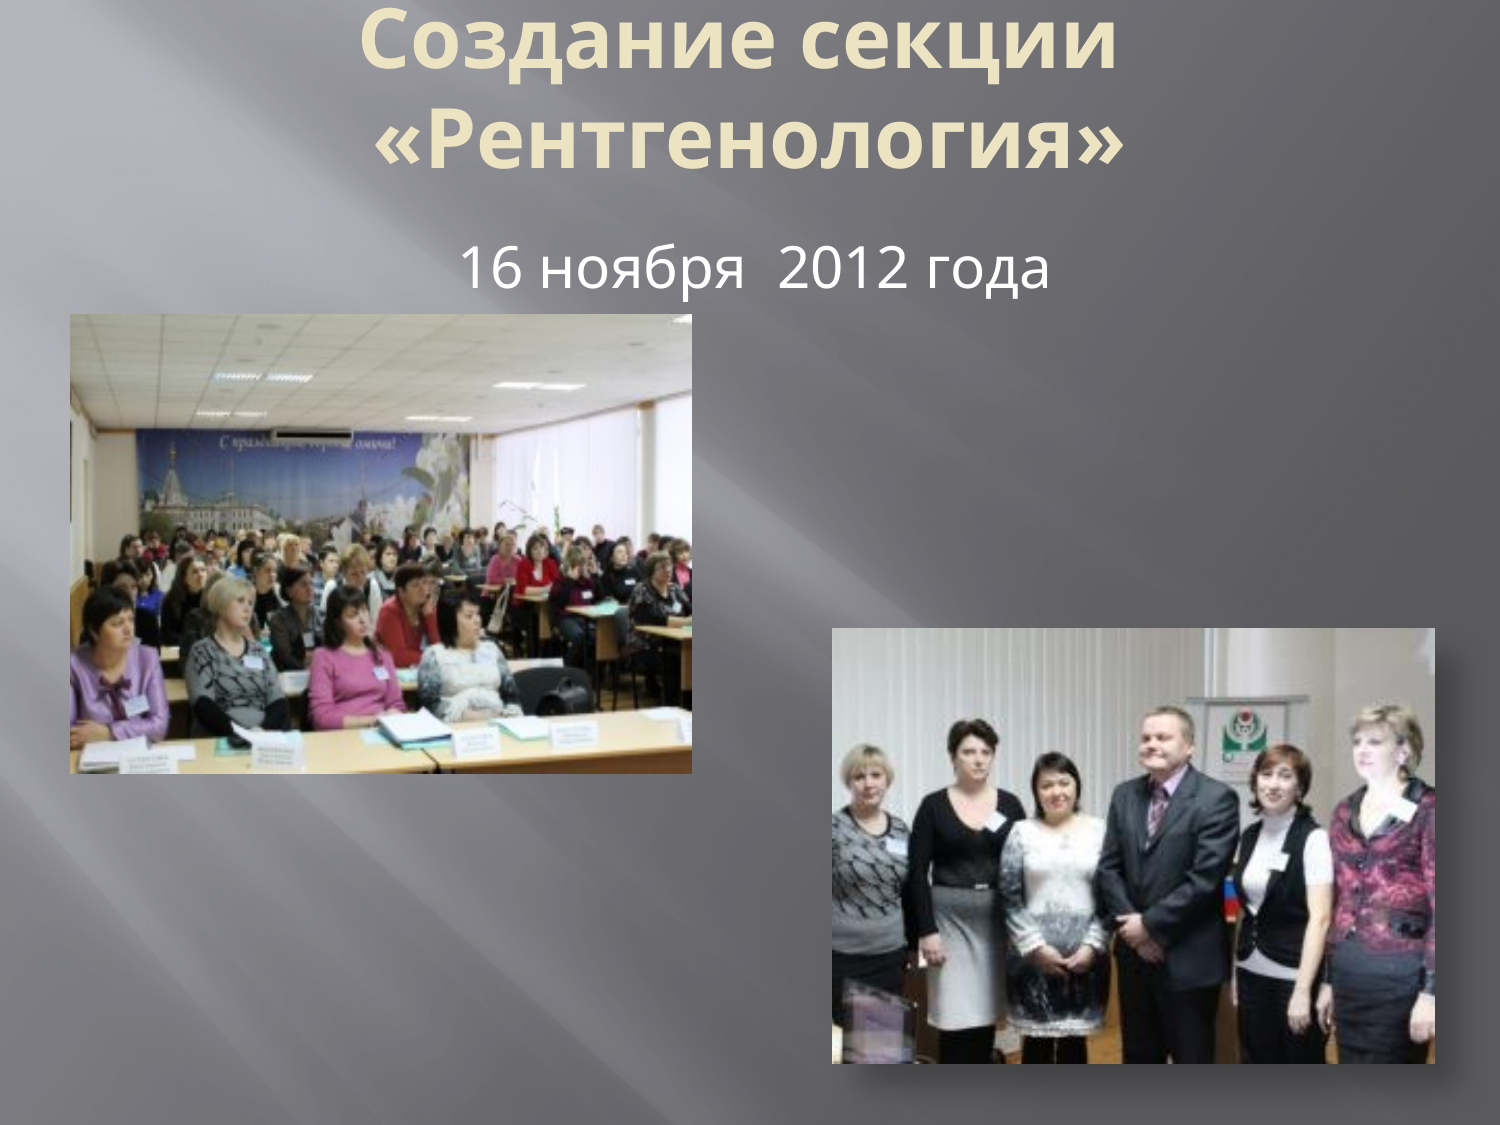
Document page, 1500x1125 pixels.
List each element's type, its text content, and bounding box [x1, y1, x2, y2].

picture [831, 627, 1435, 1064]
picture [70, 314, 692, 774]
list 16 ноября 2012 года [304, 222, 1205, 310]
title Создание секции «Рентгенология» [300, 99, 1200, 186]
